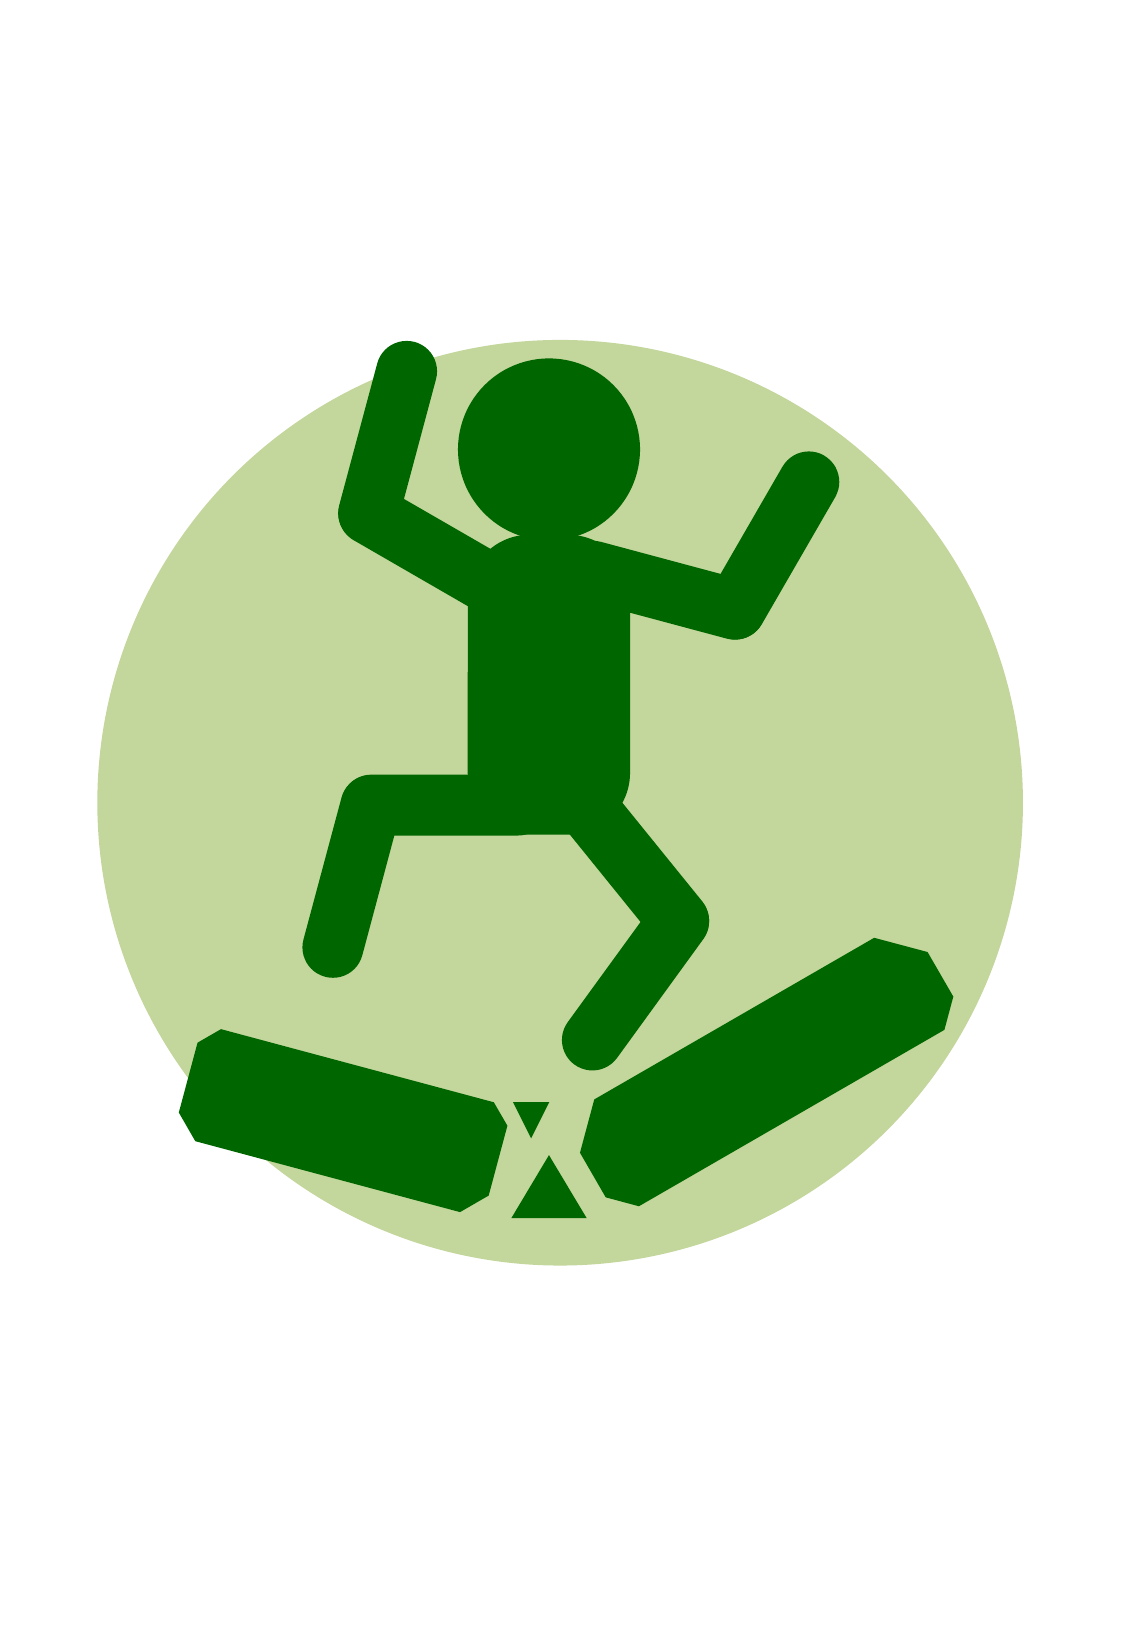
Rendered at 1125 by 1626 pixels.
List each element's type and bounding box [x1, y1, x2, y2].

text_box [97, 339, 1024, 1266]
